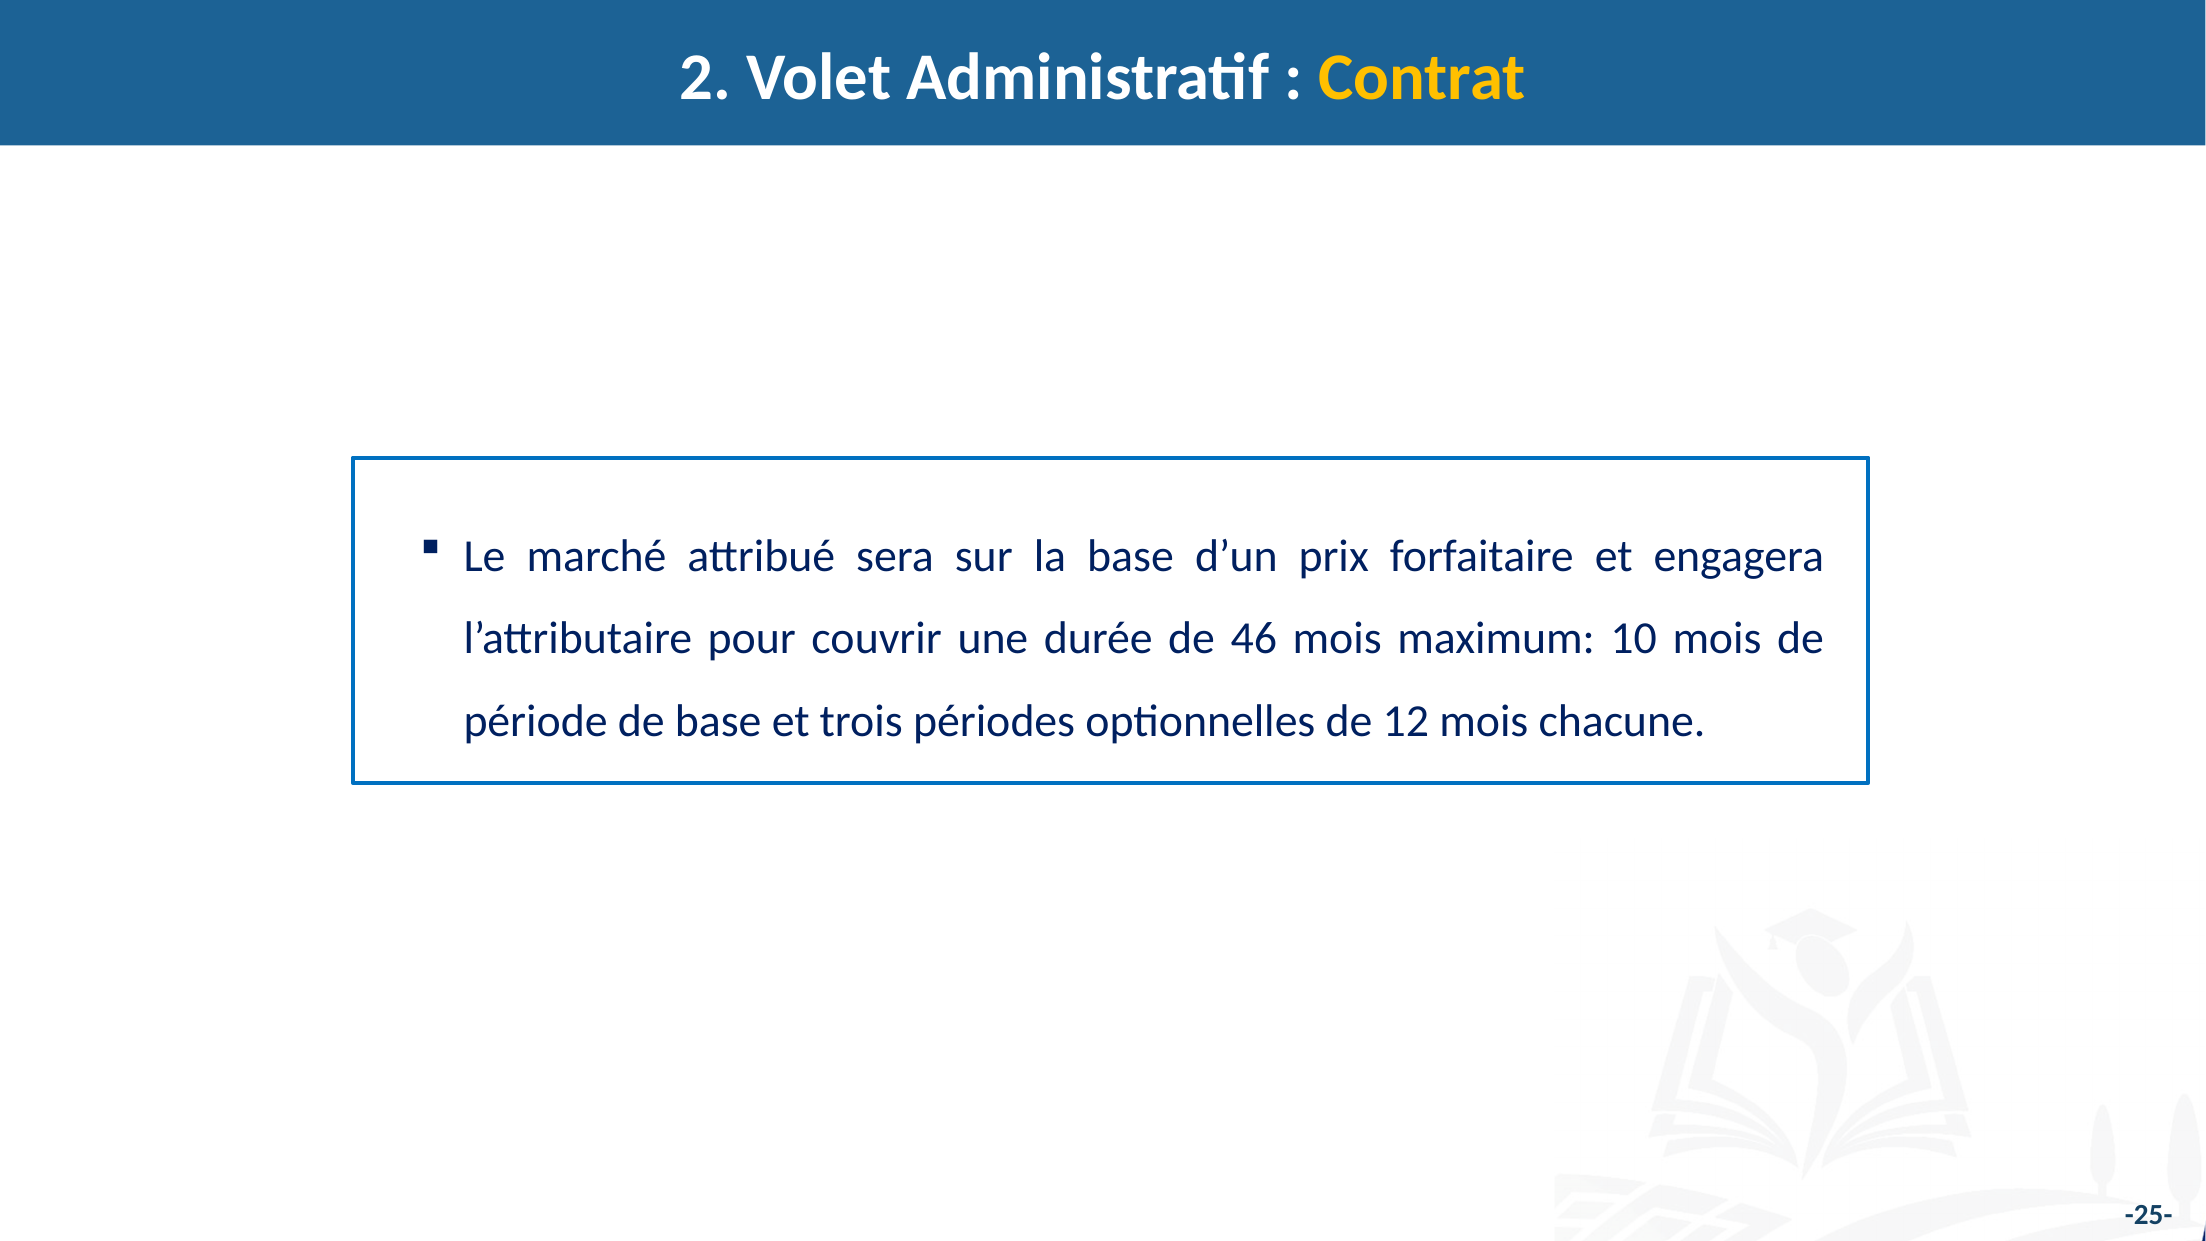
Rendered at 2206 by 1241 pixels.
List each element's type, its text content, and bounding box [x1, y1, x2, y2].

picture [1554, 837, 2206, 1241]
text_box 2. Volet Administratif : Contrat [0, 0, 2206, 147]
text_box [351, 456, 1870, 785]
